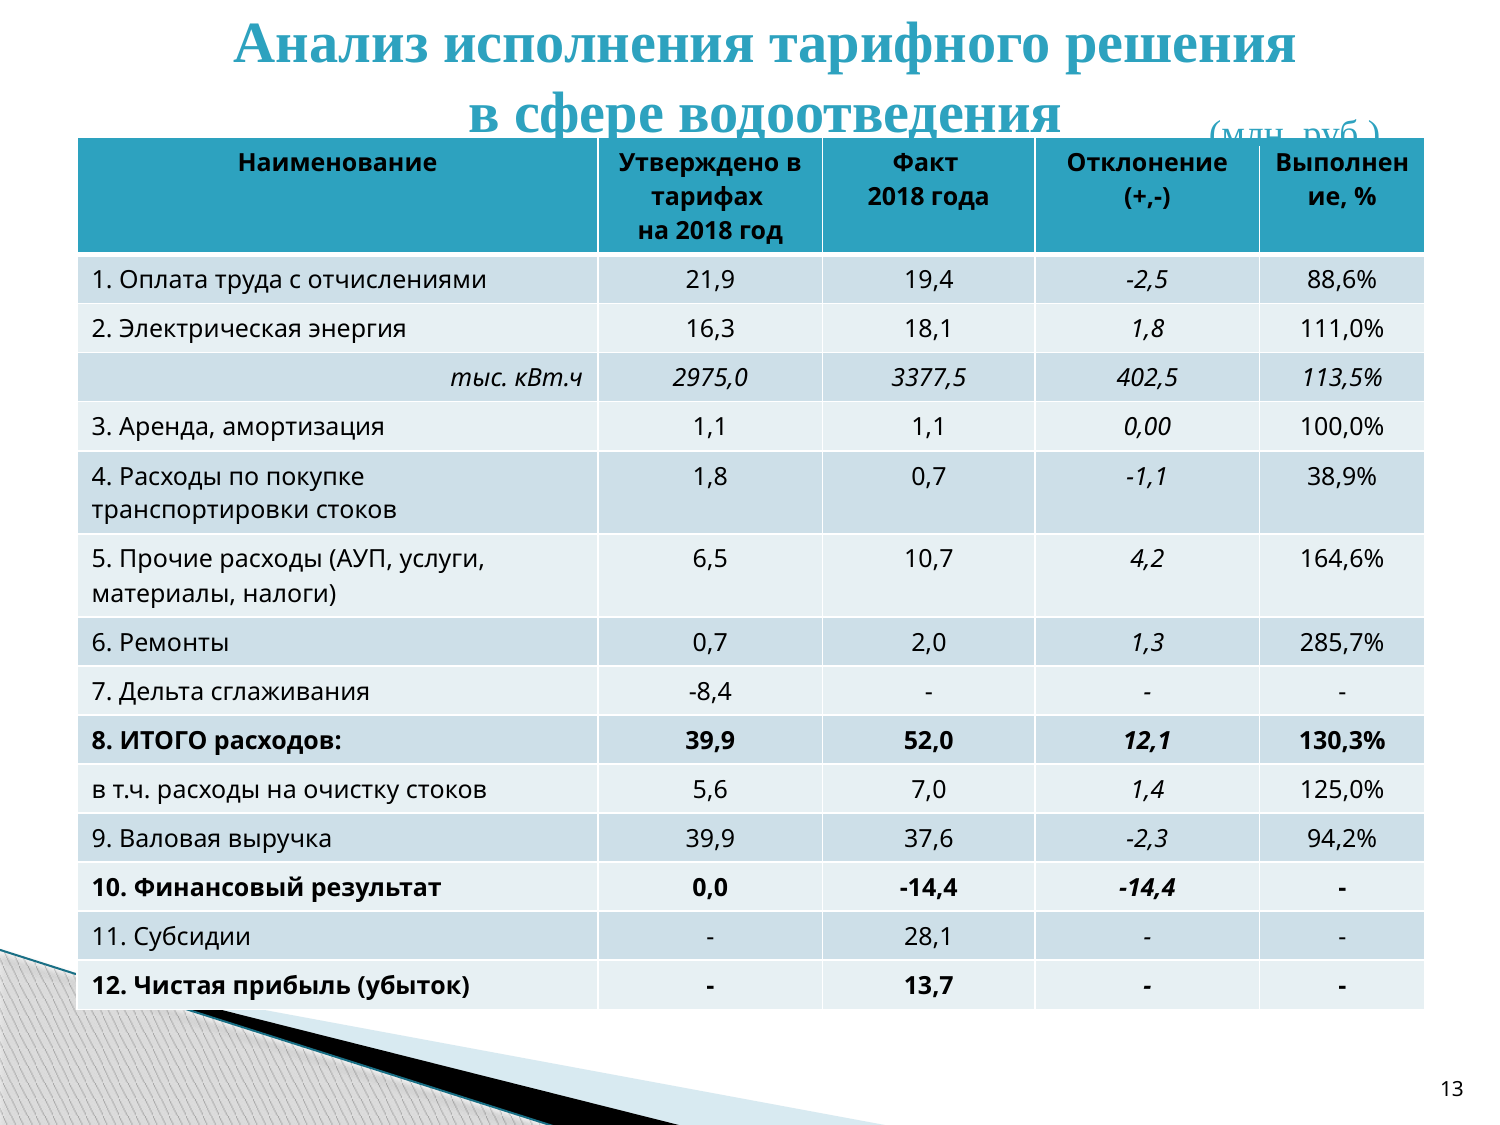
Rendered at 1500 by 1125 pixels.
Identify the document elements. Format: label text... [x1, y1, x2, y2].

table_cell 52,0 [823, 716, 1034, 763]
table_cell 19,4 [823, 257, 1034, 303]
table_cell 21,9 [599, 257, 822, 303]
slide_number 13 [1418, 1051, 1479, 1112]
table_cell -2,3 [1036, 814, 1259, 861]
table_cell 5,6 [599, 765, 822, 812]
table_cell 9. Валовая выручка [78, 814, 597, 861]
table_cell 3. Аренда, амортизация [78, 402, 597, 450]
table_cell 164,6% [1260, 535, 1424, 616]
table_cell 2975,0 [599, 353, 822, 401]
table_cell 1,4 [1036, 765, 1259, 812]
table_cell -1,1 [1036, 452, 1259, 533]
title Анализ исполнения тарифного решения в сфере водоотведения [75, 0, 1471, 149]
table_cell 38,9% [1260, 452, 1424, 533]
table_cell 1,8 [599, 452, 822, 533]
table_cell - [1260, 912, 1424, 959]
table_cell - [599, 961, 822, 1009]
table_cell 0,00 [1036, 402, 1259, 450]
table_cell 0,7 [823, 452, 1034, 533]
table_cell 111,0% [1260, 304, 1424, 352]
table_cell - [1260, 863, 1424, 910]
table_cell 12. Чистая прибыль (убыток) [78, 961, 597, 1009]
table_cell 4,2 [1036, 535, 1259, 616]
table_cell 6. Ремонты [78, 618, 597, 665]
table_cell -14,4 [1036, 863, 1259, 910]
table_cell 28,1 [823, 912, 1034, 959]
table_cell 2,0 [823, 618, 1034, 665]
table_header Факт 2018 года [823, 149, 1034, 252]
table_cell - [1260, 667, 1424, 714]
table_cell тыс. кВт.ч [78, 353, 597, 401]
table_cell 285,7% [1260, 618, 1424, 665]
table_cell - [1036, 667, 1259, 714]
table_cell 39,9 [599, 716, 822, 763]
table_header Отклонение (+,-) [1036, 149, 1259, 252]
table_cell 16,3 [599, 304, 822, 352]
table_cell 1. Оплата труда с отчислениями [78, 257, 597, 303]
table_cell 11. Субсидии [78, 912, 597, 959]
table_cell 0,7 [599, 618, 822, 665]
table_cell 10,7 [823, 535, 1034, 616]
table_cell -14,4 [823, 863, 1034, 910]
text_box (млн. руб.) [1175, 101, 1412, 162]
table_cell 10. Финансовый результат [78, 863, 597, 910]
table_cell - [1036, 961, 1259, 1009]
table_cell 1,1 [823, 402, 1034, 450]
table_header Утверждено в тарифах на 2018 год [599, 149, 822, 252]
table_cell 125,0% [1260, 765, 1424, 812]
table_cell -2,5 [1036, 257, 1259, 303]
table_cell - [1260, 961, 1424, 1009]
table_header Наименование [78, 149, 597, 252]
table_cell 37,6 [823, 814, 1034, 861]
table_cell 88,6% [1260, 257, 1424, 303]
table_cell 1,8 [1036, 304, 1259, 352]
table_cell - [599, 912, 822, 959]
table_cell -8,4 [599, 667, 822, 714]
table_cell 1,1 [599, 402, 822, 450]
table_cell 7. Дельта сглаживания [78, 667, 597, 714]
table_cell 94,2% [1260, 814, 1424, 861]
table_cell 12,1 [1036, 716, 1259, 763]
table_cell 130,3% [1260, 716, 1424, 763]
table_cell 4. Расходы по покупке транспортировки стоков [78, 452, 597, 533]
table_cell 1,3 [1036, 618, 1259, 665]
table_cell 0,0 [599, 863, 822, 910]
table_cell 18,1 [823, 304, 1034, 352]
table_cell 402,5 [1036, 353, 1259, 401]
table_cell 2. Электрическая энергия [78, 304, 597, 352]
table_cell 100,0% [1260, 402, 1424, 450]
table_cell 39,9 [599, 814, 822, 861]
table_cell в т.ч. расходы на очистку стоков [78, 765, 597, 812]
table_cell 6,5 [599, 535, 822, 616]
table_cell - [823, 667, 1034, 714]
table_cell 7,0 [823, 765, 1034, 812]
table_cell 8. ИТОГО расходов: [78, 716, 597, 763]
table_cell 13,7 [823, 961, 1034, 1009]
table_cell 113,5% [1260, 353, 1424, 401]
table_cell 3377,5 [823, 353, 1034, 401]
table_header Выполнение, % [1260, 149, 1424, 252]
table_cell 5. Прочие расходы (АУП, услуги, материалы, налоги) [78, 535, 597, 616]
table_cell - [1036, 912, 1259, 959]
